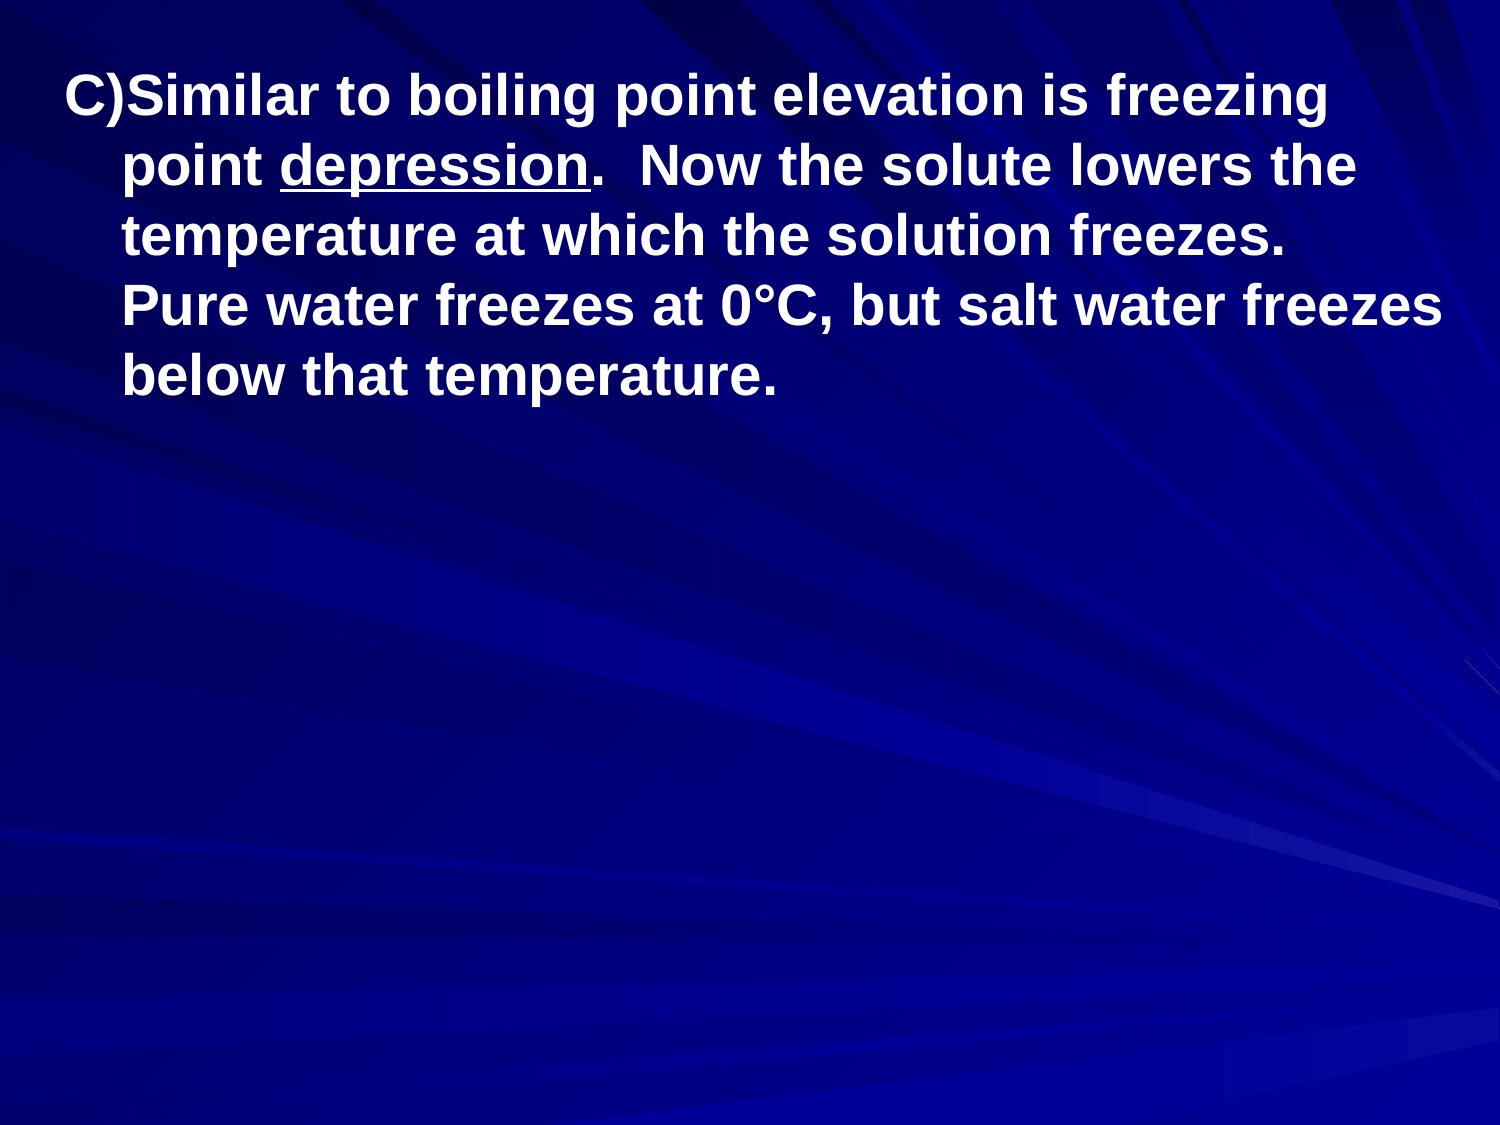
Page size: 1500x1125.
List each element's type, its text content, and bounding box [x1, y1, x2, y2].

text_box Similar to boiling point elevation is freezing point depression. Now the solute lowers the temperature at which the solution freezes. Pure water freezes at 0°C, but salt water freezes below that temperature. [49, 50, 1463, 415]
